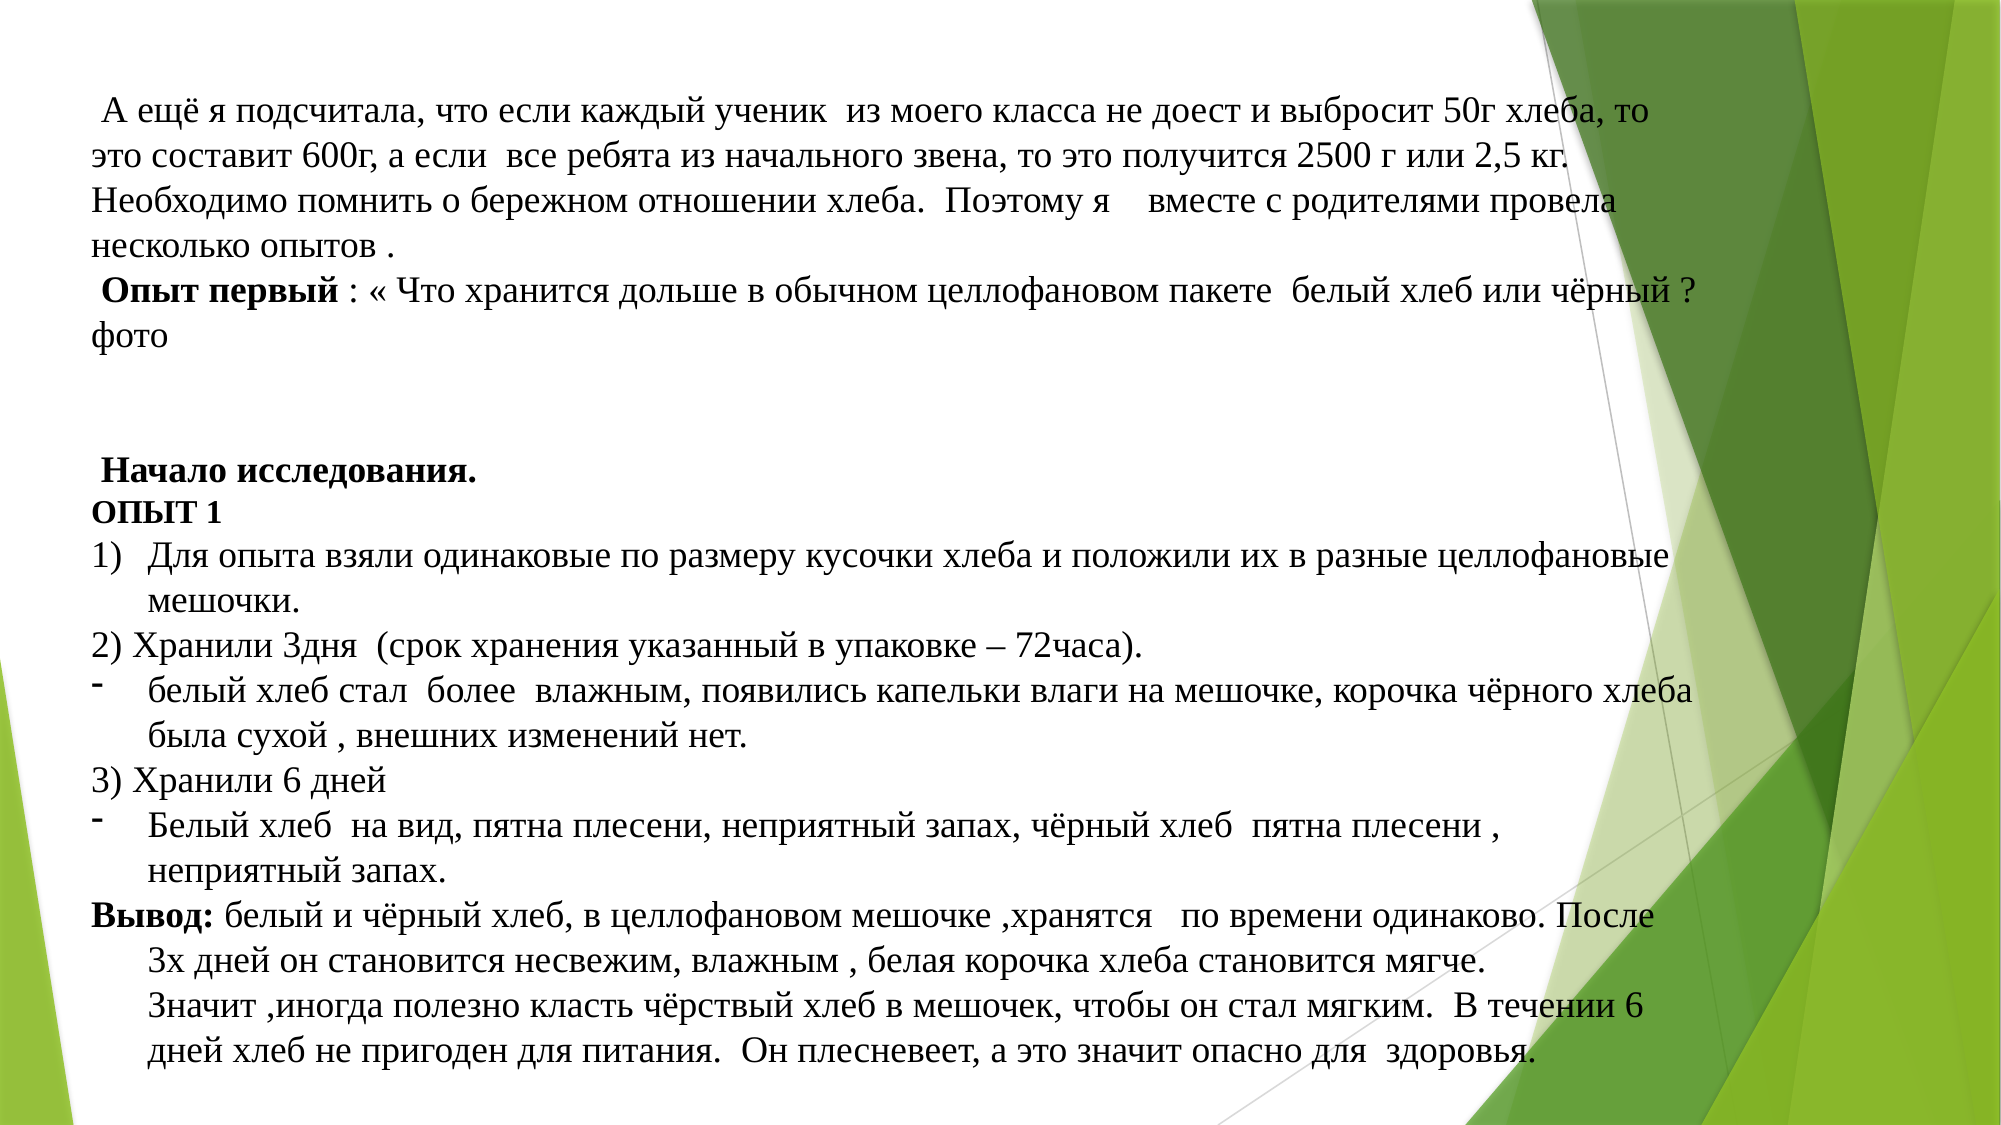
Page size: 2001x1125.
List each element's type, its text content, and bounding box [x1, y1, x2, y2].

text_box А ещё я подсчитала, что если каждый ученик из моего класса не доест и выбросит 50г хлеба, то это составит 600г, а если все ребята из начального звена, то это получится 2500 г или 2,5 кг. Необходимо помнить о бережном отношении хлеба. Поэтому я вместе с родителями провела несколько опытов . Опыт первый : « Что хранится дольше в обычном целлофановом пакете белый хлеб или чёрный ? фото Начало исследования. ОПЫТ 1 Для опыта взяли одинаковые по размеру кусочки хлеба и положили их в разные целлофановые мешочки. 2) Хранили 3дня (срок хранения указанный в упаковке – 72часа). белый хлеб стал более влажным, появились капельки влаги на мешочке, корочка чёрного хлеба была сухой , внешних изменений нет. 3) Хранили 6 дней Белый хлеб на вид, пятна плесени, неприятный запах, чёрный хлеб пятна плесени , неприятный запах. Вывод: белый и чёрный хлеб, в целлофановом мешочке ,хранятся по времени одинаково. После 3х дней он становится несвежим, влажным , белая корочка хлеба становится мягче. Значит ,иногда полезно класть чёрствый хлеб в мешочек, чтобы он стал мягким. В течении 6 дней хлеб не пригоден для питания. Он плесневеет, а это значит опасно для здоровья. [76, 77, 1718, 1077]
